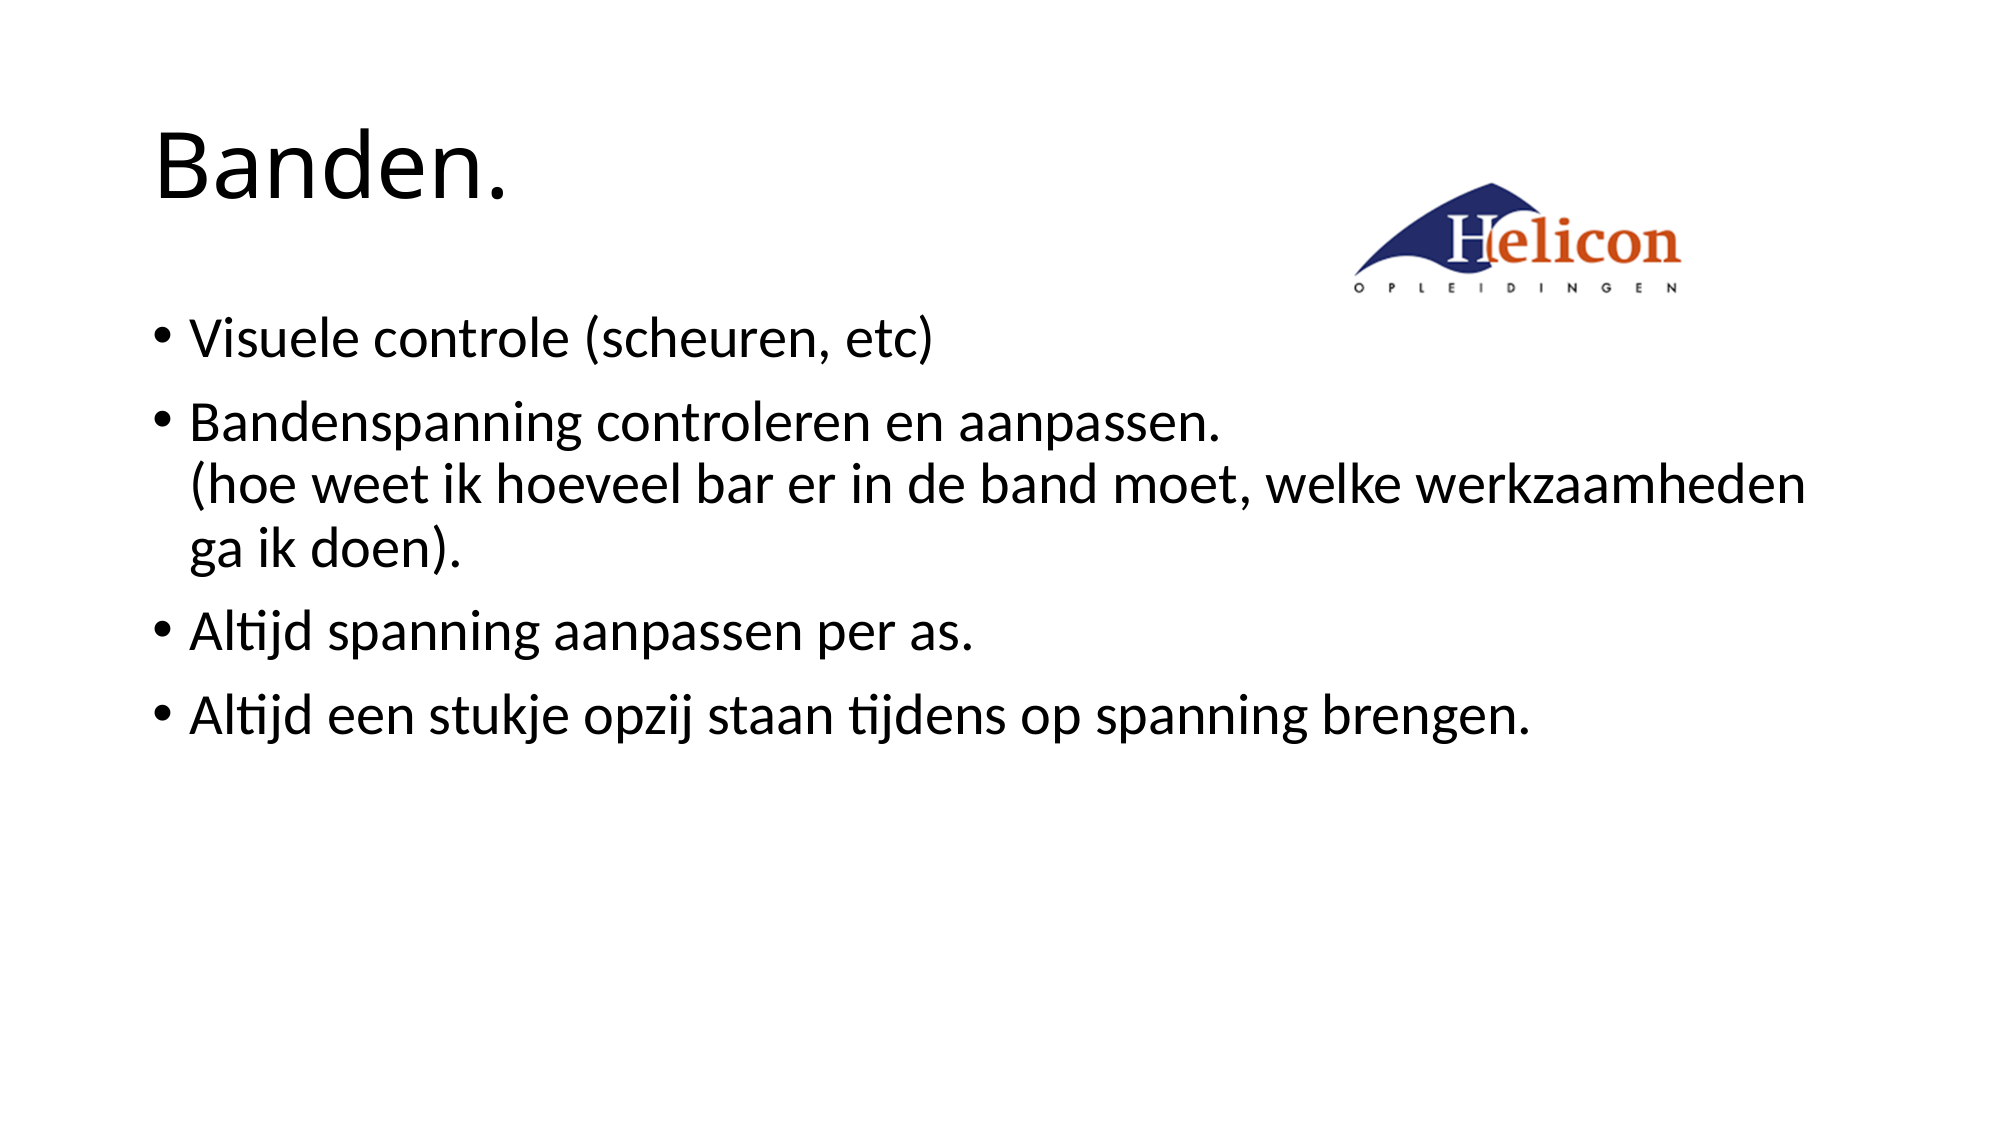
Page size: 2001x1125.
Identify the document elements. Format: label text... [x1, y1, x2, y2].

picture [1323, 128, 1721, 351]
list Visuele controle (scheuren, etc) Bandenspanning controleren en aanpassen. (hoe weet ik hoeveel bar er in de band moet, welke werkzaamheden ga ik doen). Altijd spanning aanpassen per as. Altijd een stukje opzij staan tijdens op spanning brengen. [137, 299, 1863, 1014]
title Banden. [137, 59, 1863, 278]
